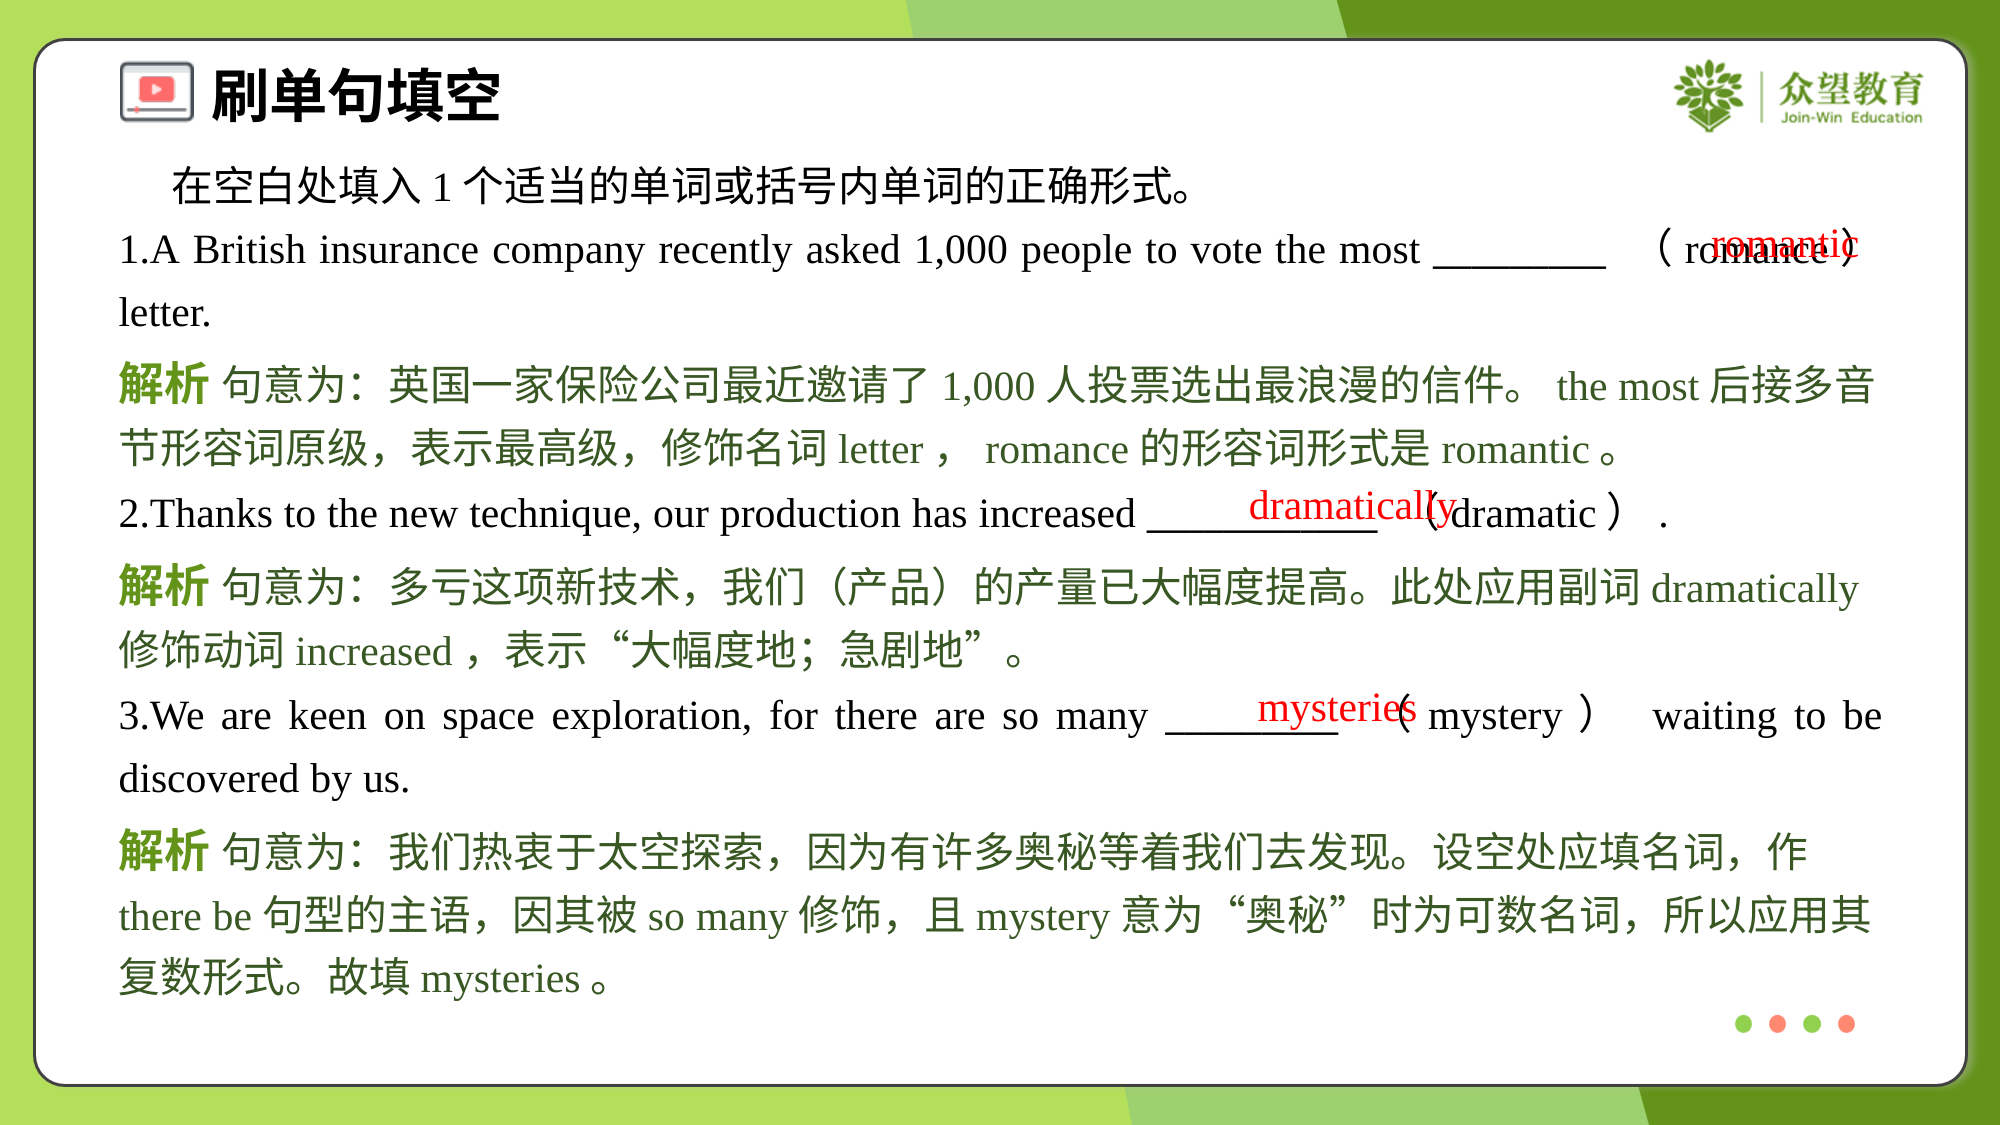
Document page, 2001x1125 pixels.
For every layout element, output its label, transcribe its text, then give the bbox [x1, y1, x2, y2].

text_box 3.We are keen on space exploration, for there are so many _________ （mystery） waiting to be discovered by us. [118, 675, 1883, 796]
text_box romantic [1706, 203, 1864, 261]
text_box 解析 句意为：英国一家保险公司最近邀请了1,000人投票选出最浪漫的信件。the most后接多音节形容词原级，表示最高级，修饰名词letter，romance的形容词形式是romantic。 [118, 340, 1883, 468]
text_box 1.A British insurance company recently asked 1,000 people to vote the most _________ （romance） letter. [118, 209, 1883, 330]
text_box 2.Thanks to the new technique, our production has increased ____________ （dramatic）. [118, 473, 1883, 531]
text_box 解析 句意为：我们热衷于太空探索，因为有许多奥秘等着我们去发现。设空处应填名词，作there be句型的主语，因其被so many修饰，且mystery意为“奥秘”时为可数名词，所以应用其复数形式。故填mysteries。 [118, 807, 1883, 997]
text_box mysteries [1253, 667, 1422, 725]
picture [0, 0, 2000, 1125]
text_box 在空白处填入1个适当的单词或括号内单词的正确形式。 [118, 146, 1883, 204]
text_box dramatically [1244, 464, 1462, 523]
text_box 解析 句意为：多亏这项新技术，我们（产品）的产量已大幅度提高。此处应用副词dramatically修饰动词increased，表示“大幅度地；急剧地”。 [118, 542, 1883, 670]
